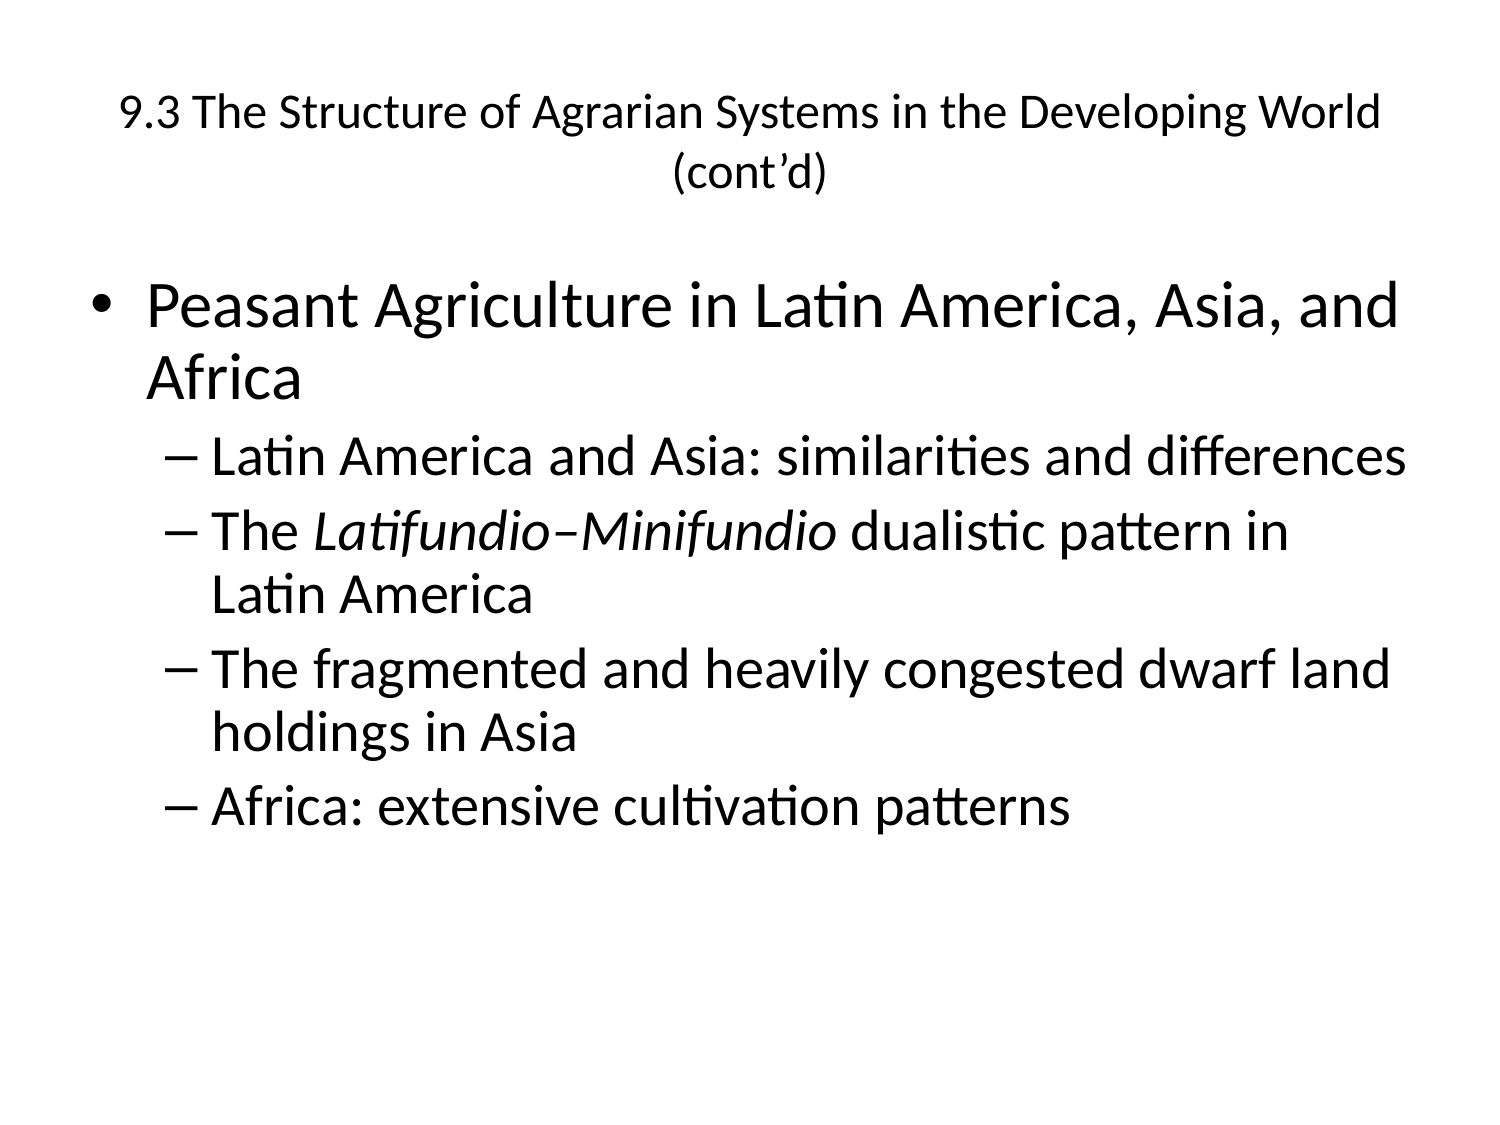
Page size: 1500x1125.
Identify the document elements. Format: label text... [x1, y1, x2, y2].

list Peasant Agriculture in Latin America, Asia, and Africa Latin America and Asia: similarities and differences The Latifundio–Minifundio dualistic pattern in Latin America The fragmented and heavily congested dwarf land holdings in Asia Africa: extensive cultivation patterns [75, 262, 1425, 1005]
title 9.3 The Structure of Agrarian Systems in the Developing World (cont’d) [75, 45, 1425, 233]
